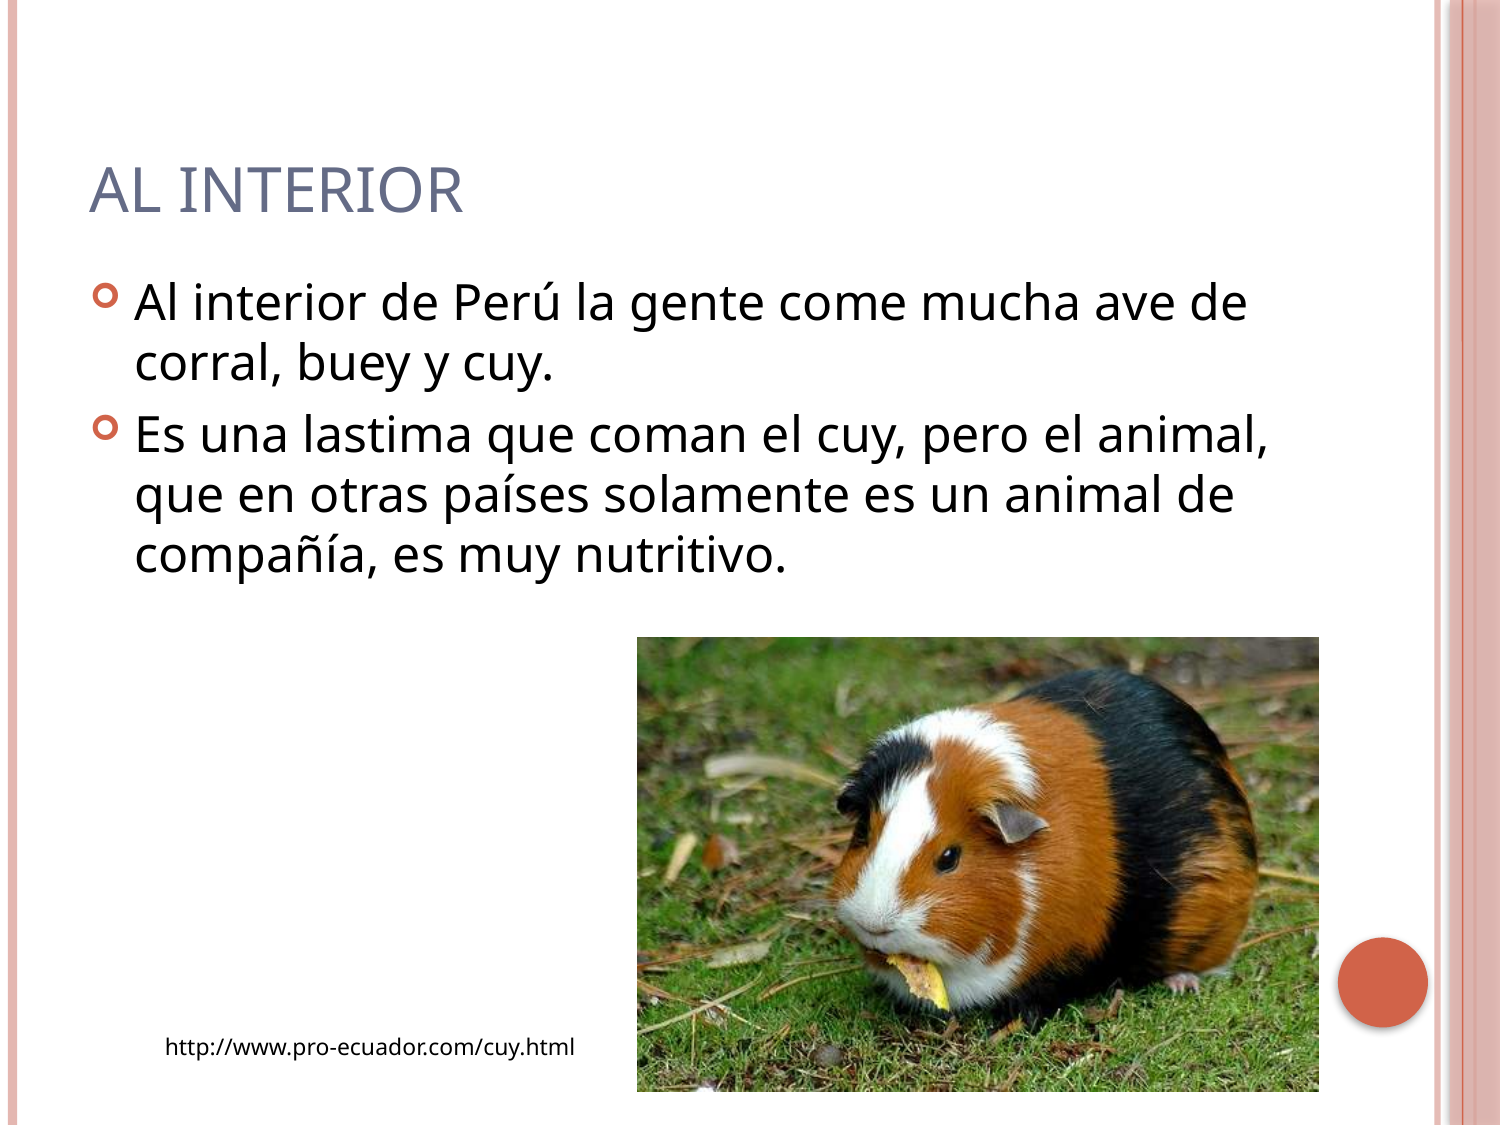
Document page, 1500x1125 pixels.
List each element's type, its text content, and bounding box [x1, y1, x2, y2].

text_box http://www.pro-ecuador.com/cuy.html [149, 1025, 613, 1068]
list Al interior de Perú la gente come mucha ave de corral, buey y cuy. Es una lastima que coman el cuy, pero el animal, que en otras países solamente es un animal de compañía, es muy nutritivo. [75, 262, 1300, 1062]
title Al interior [75, 45, 1300, 233]
picture [636, 636, 1320, 1092]
